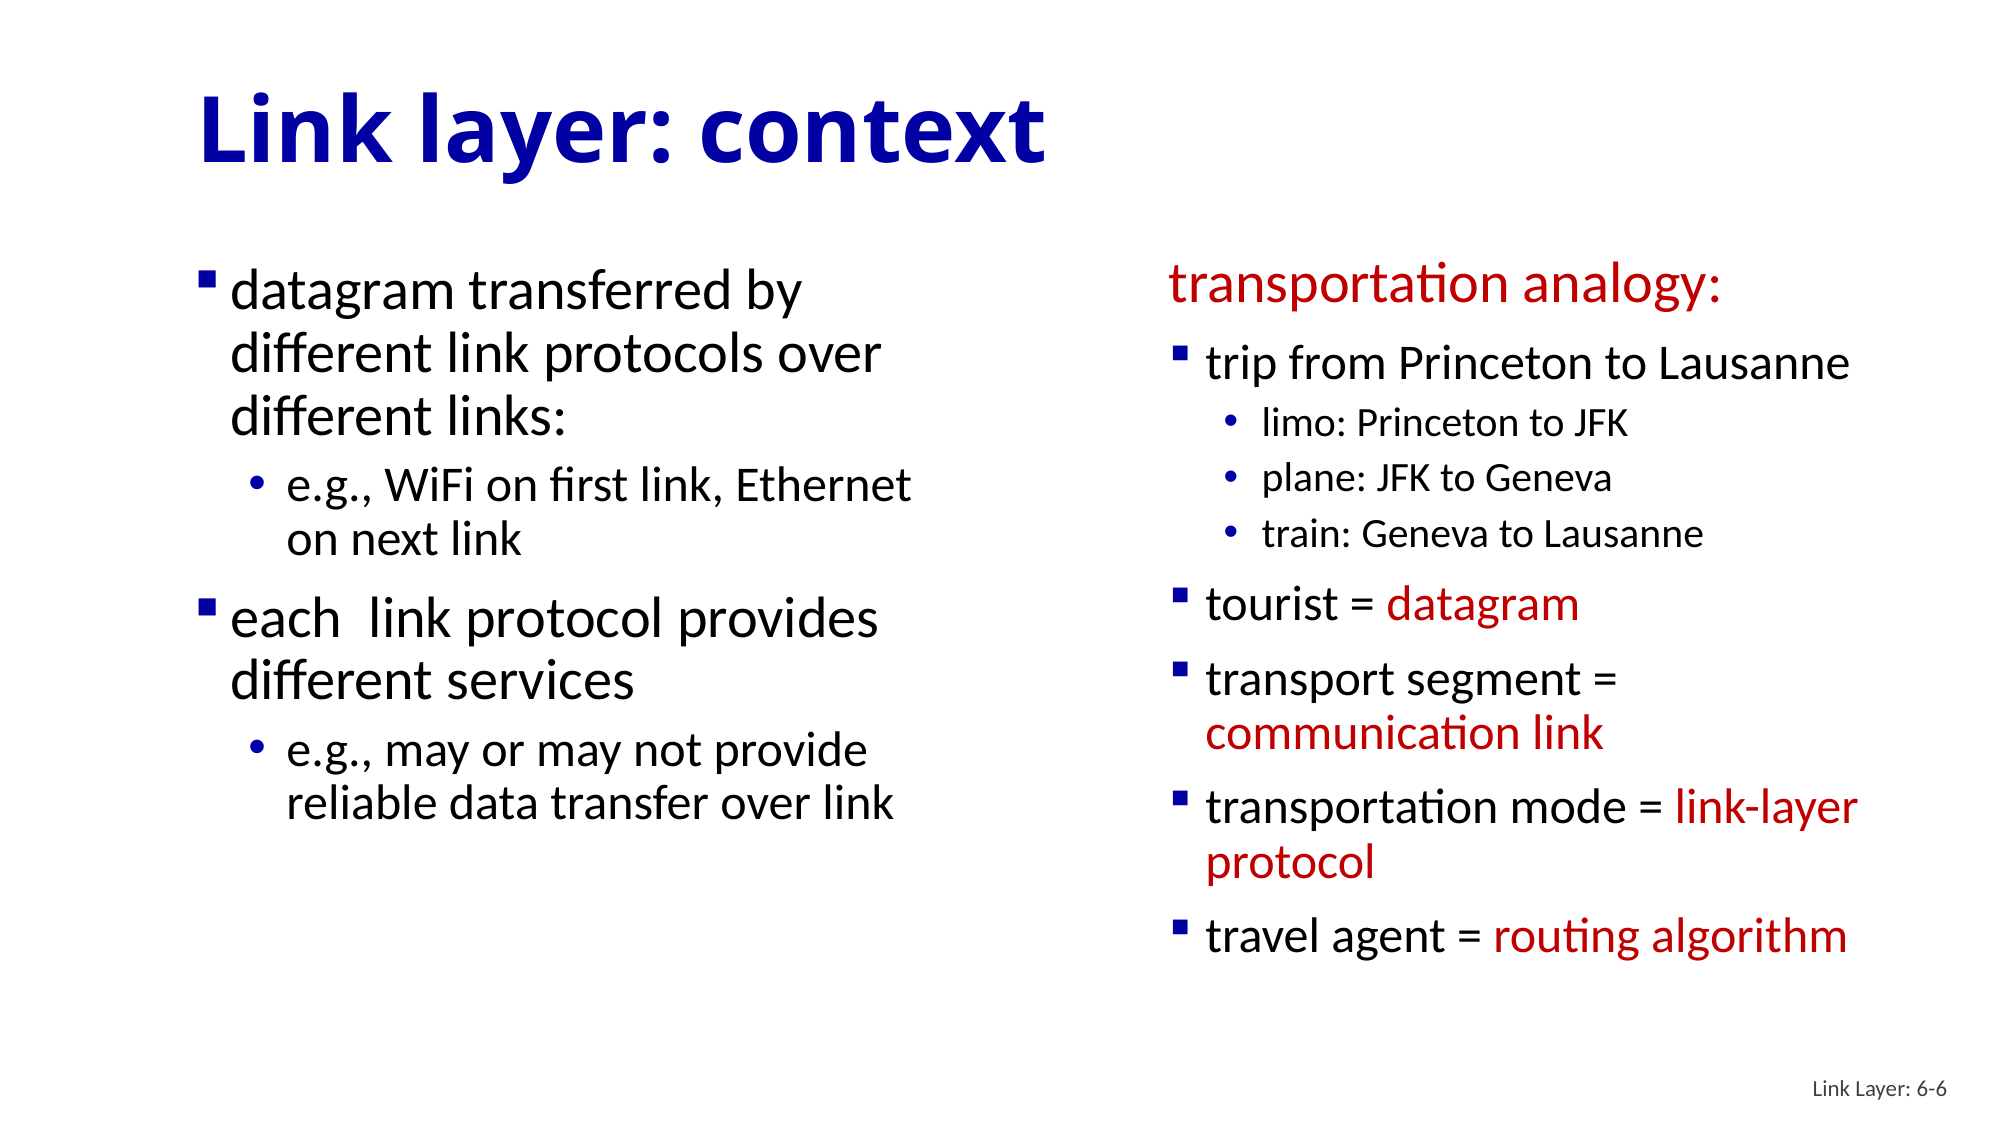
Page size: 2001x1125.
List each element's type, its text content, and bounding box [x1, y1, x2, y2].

text_box transportation analogy: trip from Princeton to Lausanne limo: Princeton to JFK plane: JFK to Geneva train: Geneva to Lausanne tourist = datagram transport segment = communication link transportation mode = link-layer protocol travel agent = routing algorithm [1132, 244, 1898, 1008]
text_box datagram transferred by different link protocols over different links: e.g., WiFi on first link, Ethernet on next link each link protocol provides different services e.g., may or may not provide reliable data transfer over link [157, 251, 957, 1015]
title Link layer: context [181, 59, 1907, 207]
slide_number Link Layer: 6-6 [1512, 1056, 1963, 1117]
